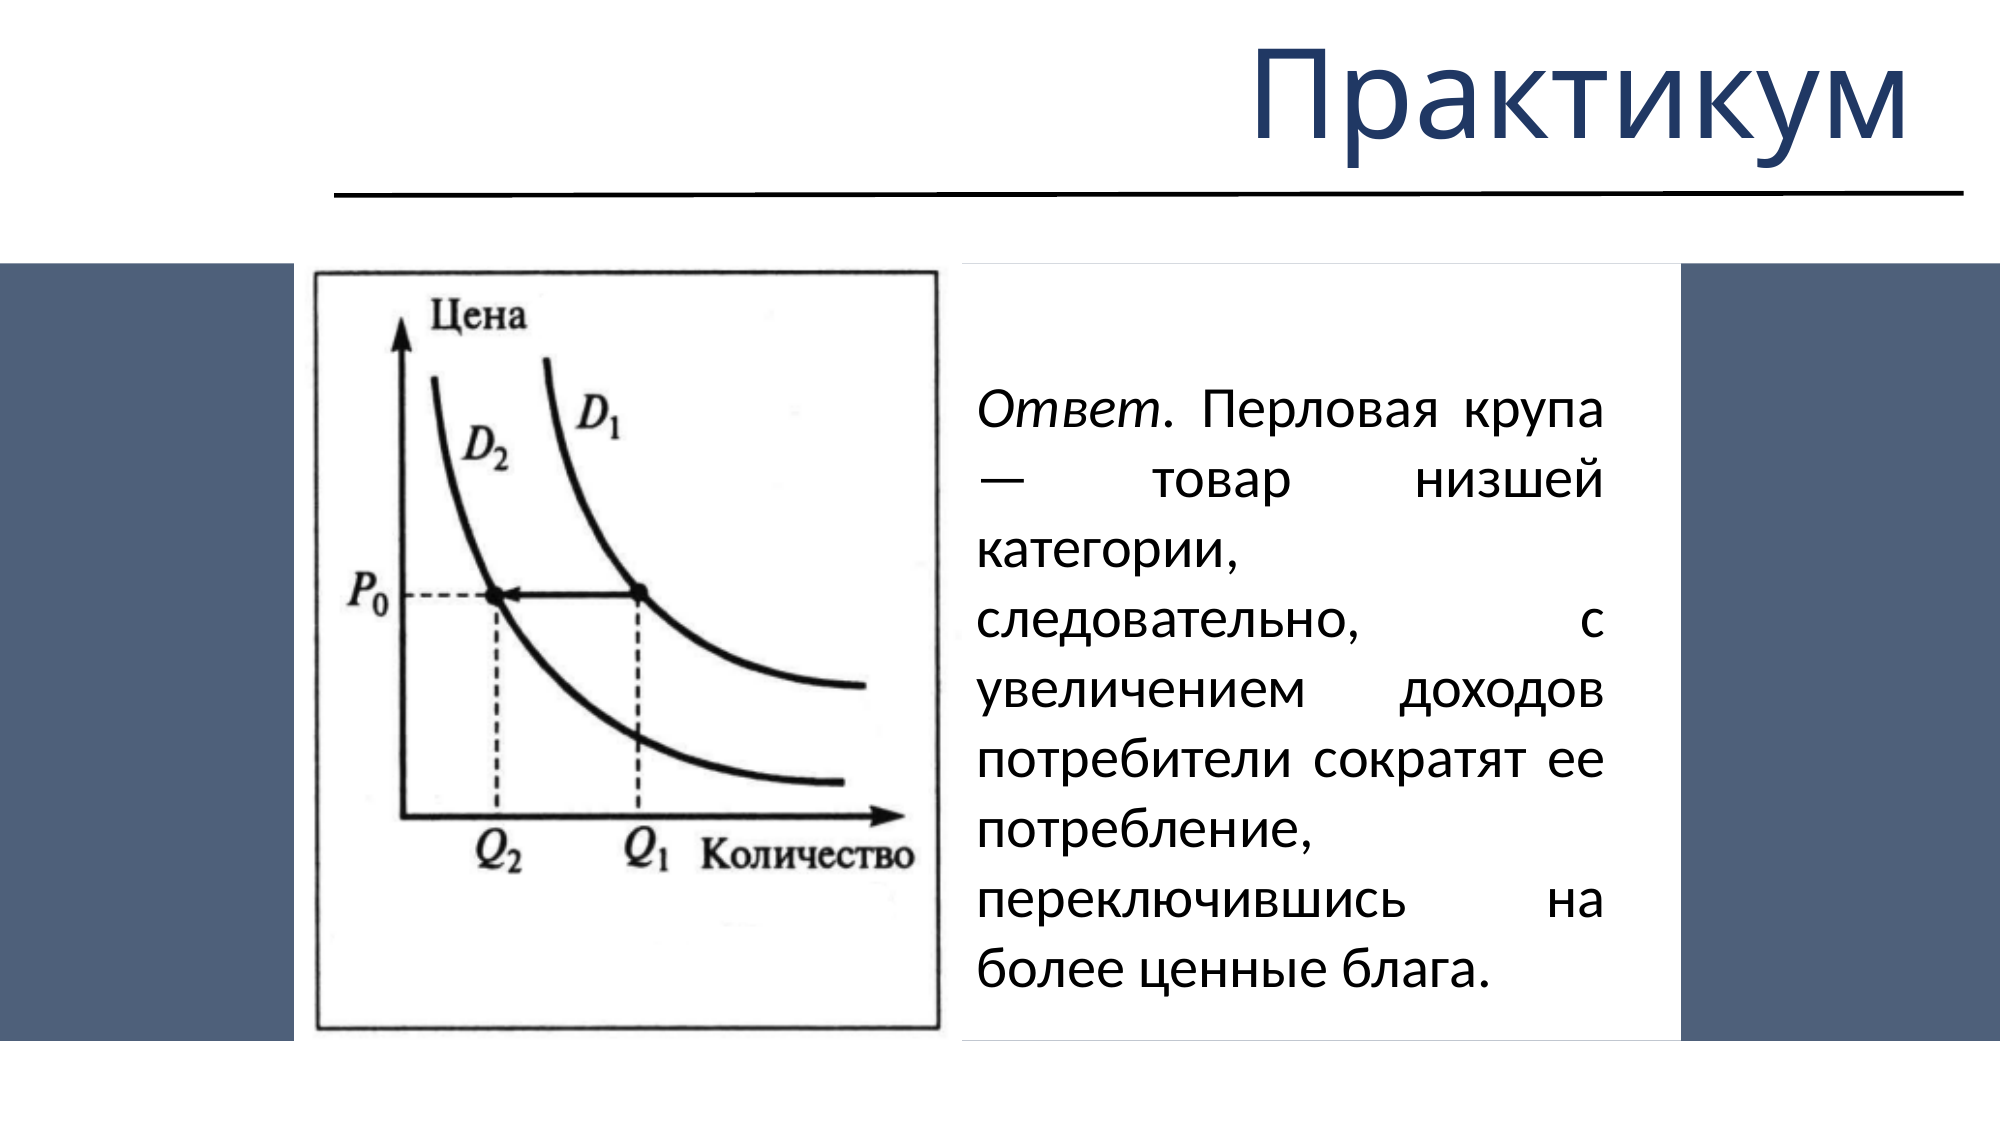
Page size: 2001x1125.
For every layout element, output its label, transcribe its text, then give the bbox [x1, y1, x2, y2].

text_box Практикум [802, 0, 1930, 192]
text_box [0, 263, 294, 1041]
text_box [936, 262, 1682, 1042]
picture [294, 263, 962, 1041]
text_box [1682, 263, 2000, 1041]
text_box Ответ. Перловая крупа — товар низшей категории, следовательно, с увеличением доходов потребители сократят ее потребление, переключившись на более ценные блага. [962, 360, 1621, 1007]
